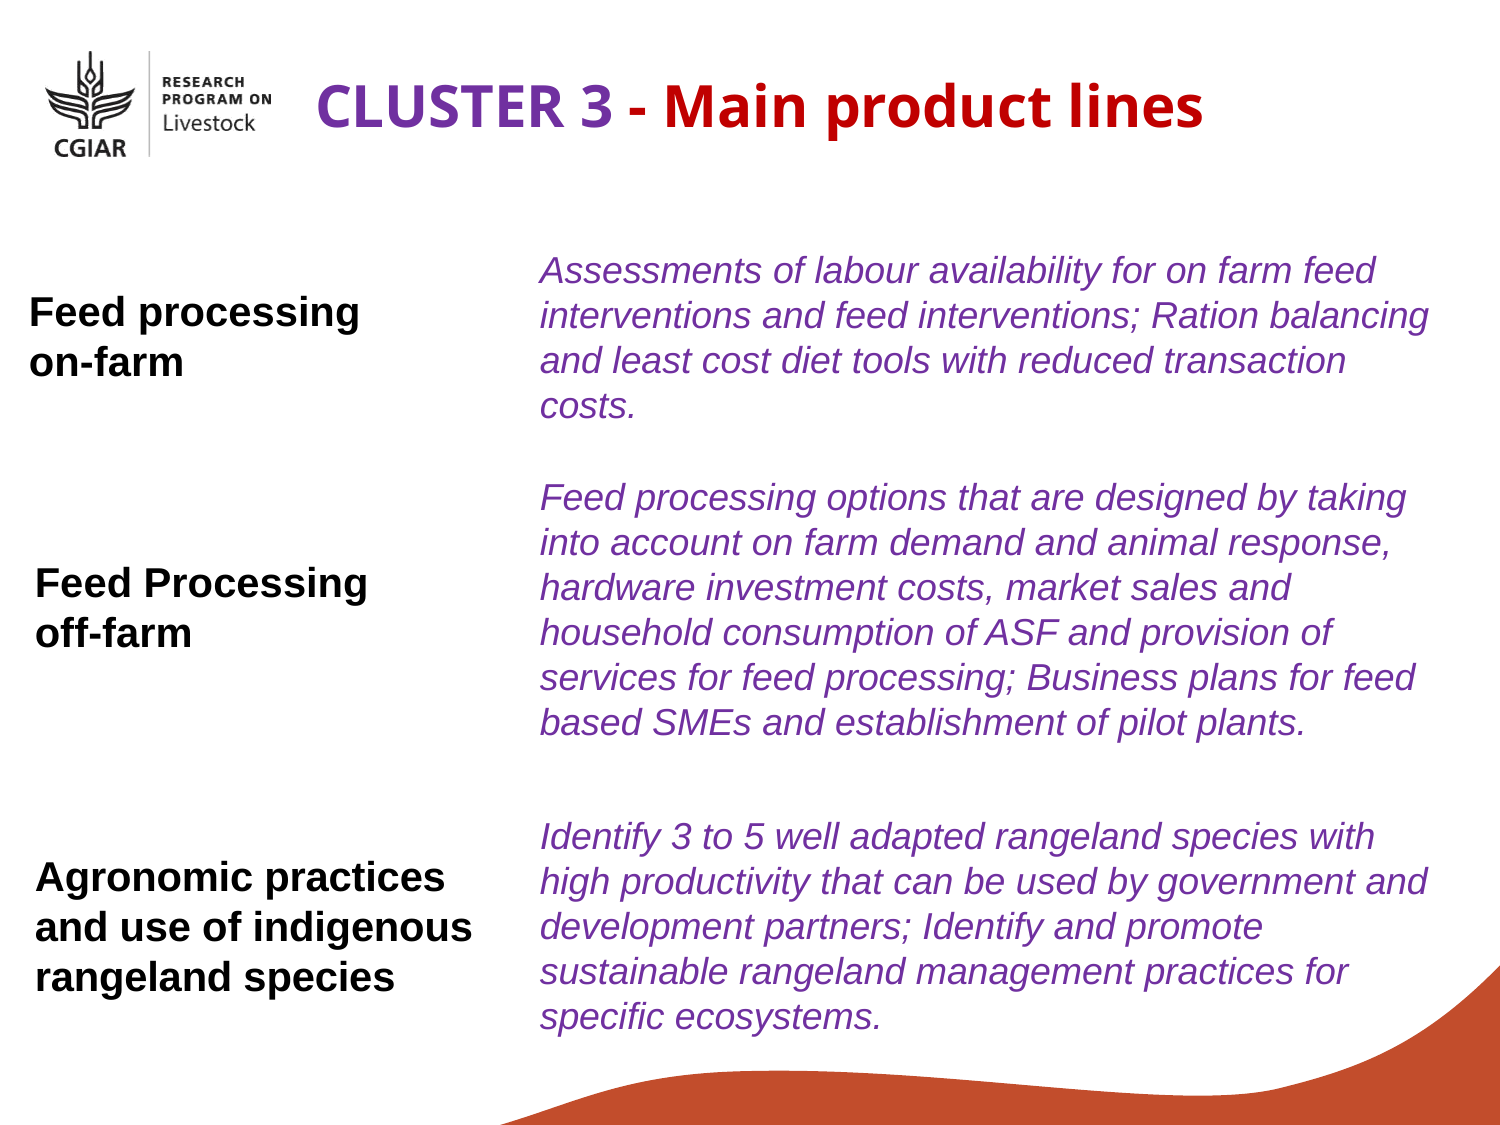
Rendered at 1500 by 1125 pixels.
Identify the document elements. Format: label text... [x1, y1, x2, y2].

picture [45, 51, 271, 157]
text_box Feed processing options that are designed by taking into account on farm demand and animal response, hardware investment costs, market sales and household consumption of ASF and provision of services for feed processing; Business plans for feed based SMEs and establishment of pilot plants. [524, 465, 1455, 751]
text_box Assessments of labour availability for on farm feed interventions and feed interventions; Ration balancing and least cost diet tools with reduced transaction costs. [524, 238, 1455, 434]
text_box Agronomic practices and use of indigenous rangeland species [20, 842, 500, 1008]
text_box Feed processing on-farm [14, 276, 388, 392]
text_box Identify 3 to 5 well adapted rangeland species with high productivity that can be used by government and development partners; Identify and promote sustainable rangeland management practices for specific ecosystems. [524, 804, 1455, 1045]
list CLUSTER 3 - Main product lines [300, 33, 1463, 175]
text_box Feed Processing off-farm [20, 548, 425, 663]
